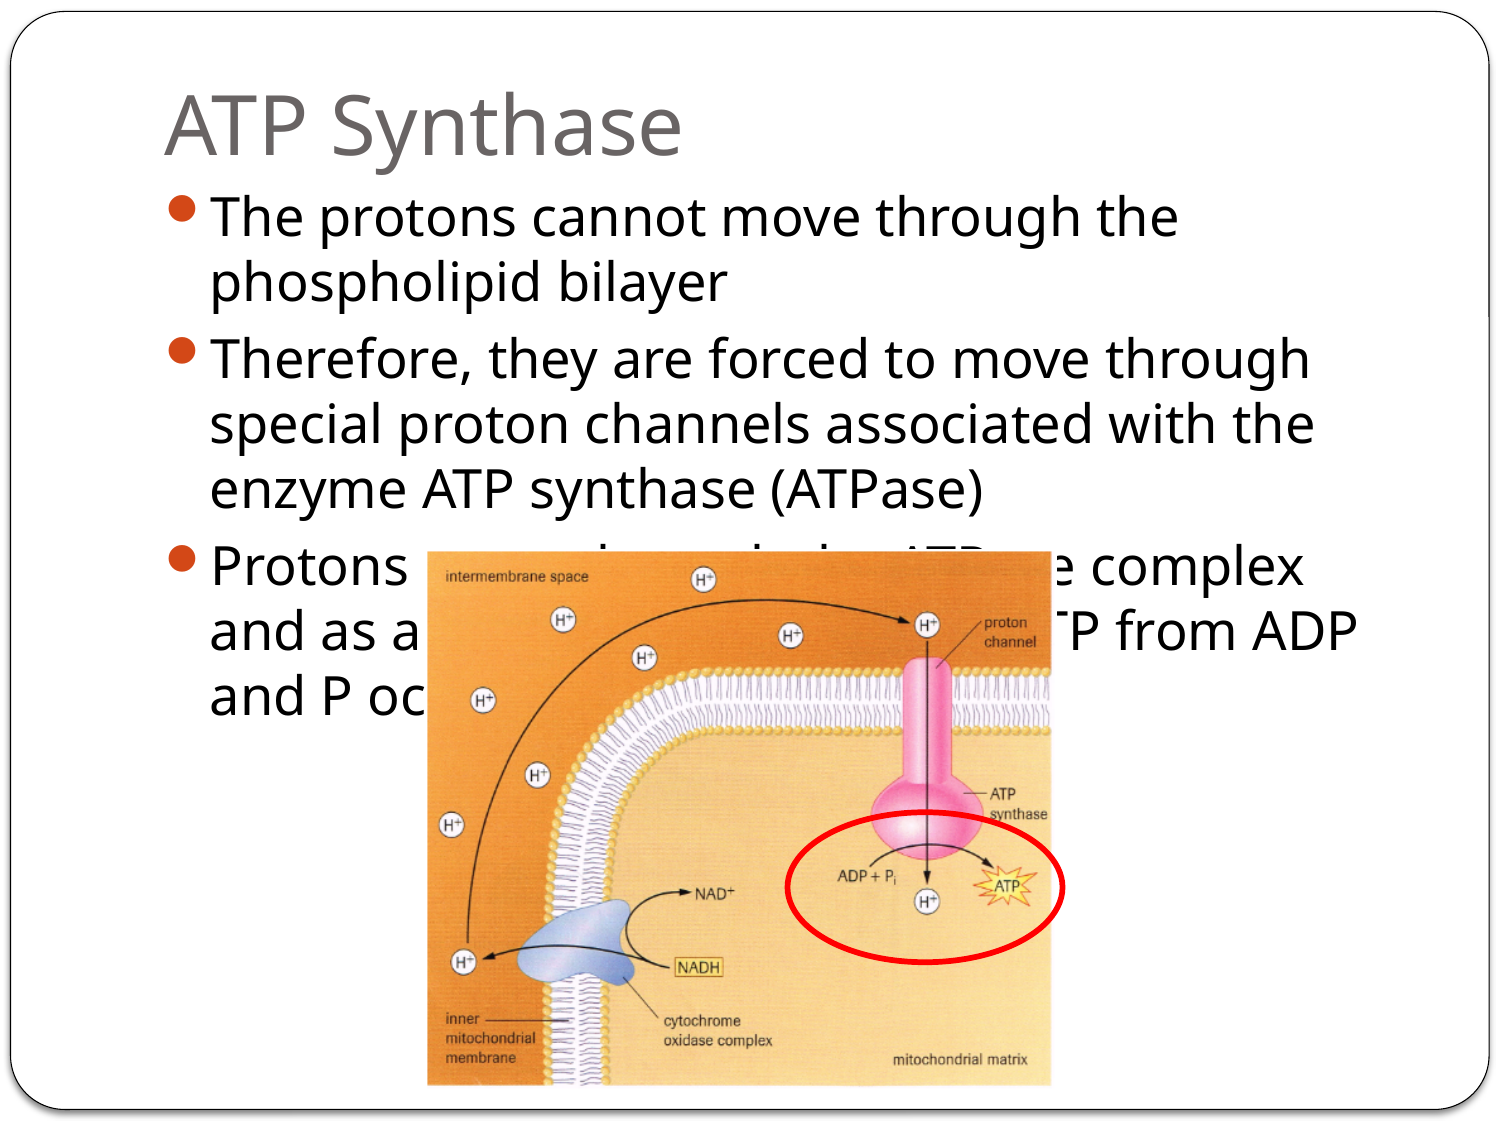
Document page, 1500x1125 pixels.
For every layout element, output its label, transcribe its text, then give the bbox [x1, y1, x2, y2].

title ATP Synthase [150, 0, 1425, 174]
picture [424, 549, 1058, 1092]
list The protons cannot move through the phospholipid bilayer Therefore, they are forced to move through special proton channels associated with the enzyme ATP synthase (ATPase) Protons move through the ATPase complex and as a result the synthesis of ATP from ADP and P occur in the matrix [150, 174, 1425, 925]
